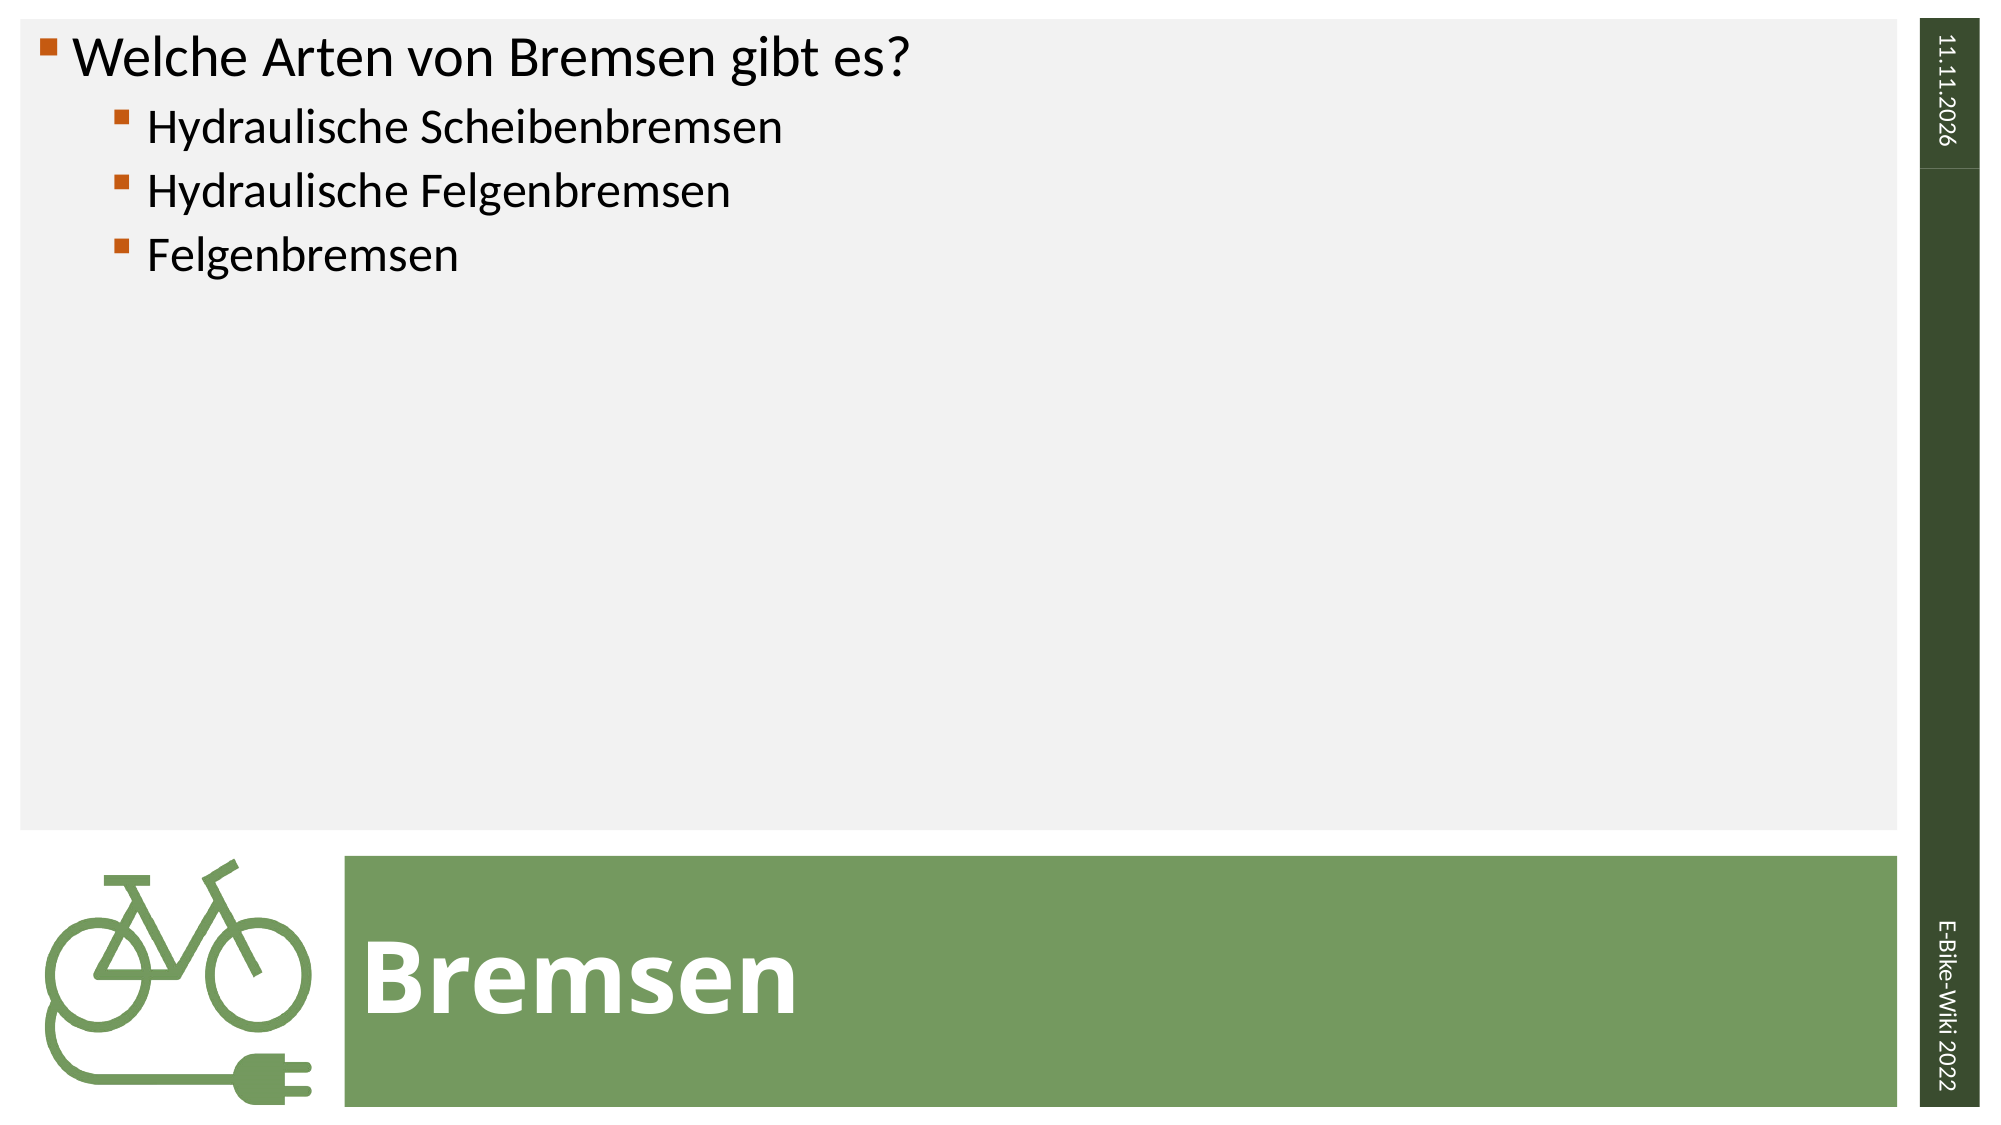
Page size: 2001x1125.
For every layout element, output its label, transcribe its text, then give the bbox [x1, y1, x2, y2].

list Welche Arten von Bremsen gibt es? Hydraulische Scheibenbremsen Hydraulische Felgenbremsen Felgenbremsen [20, 19, 1898, 831]
picture [22, 831, 334, 1125]
footer E-Bike-Wiki 2022 [1919, 168, 1980, 1107]
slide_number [1919, 18, 1980, 168]
title Bremsen [344, 855, 1898, 1107]
